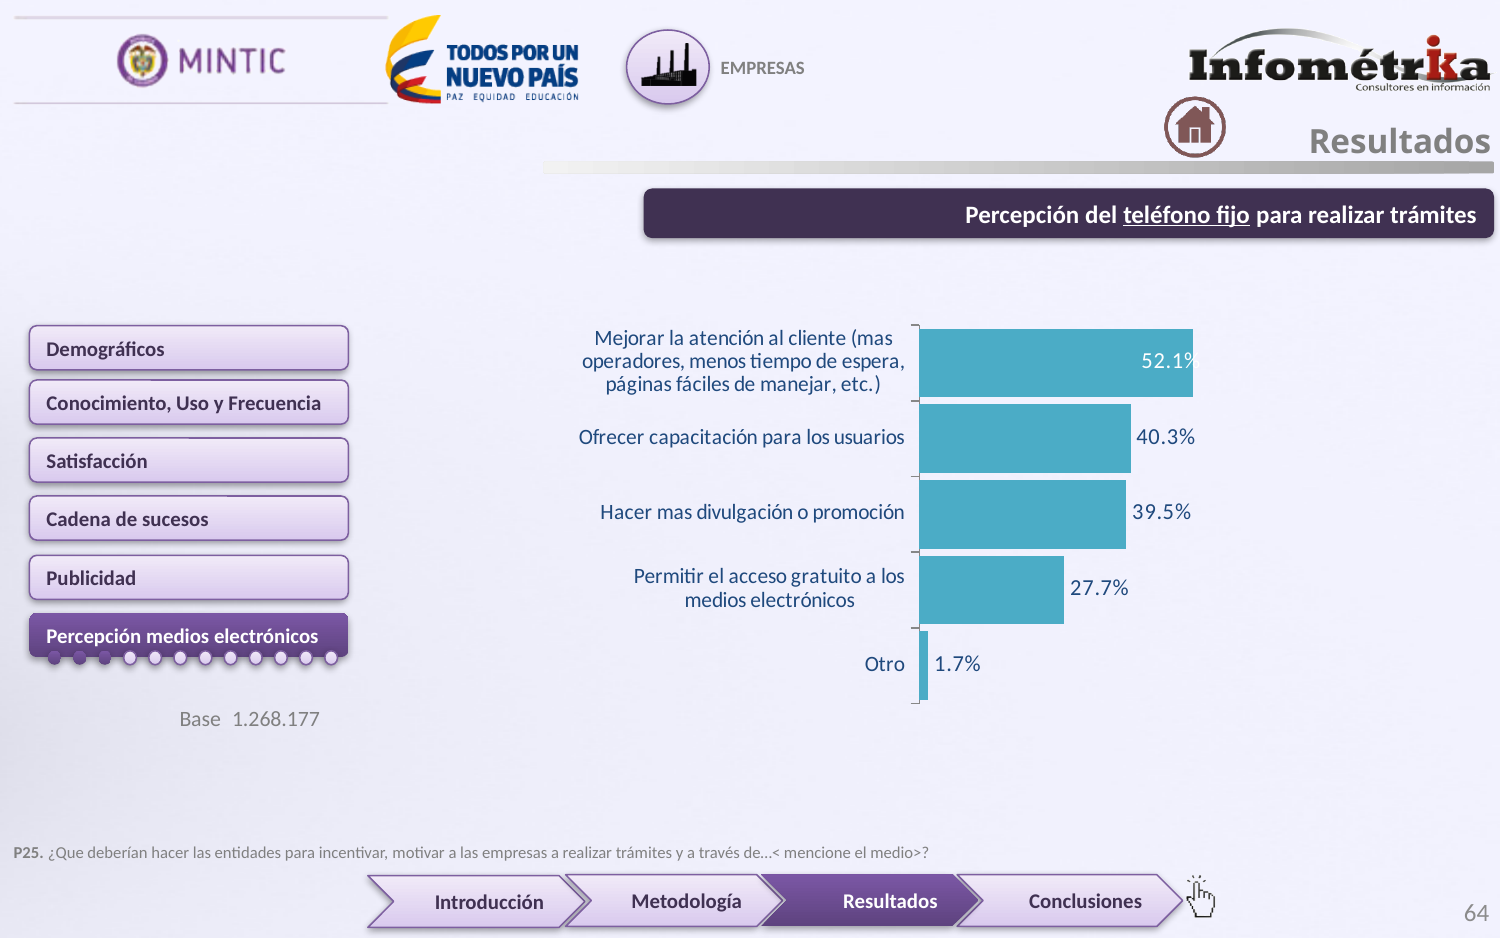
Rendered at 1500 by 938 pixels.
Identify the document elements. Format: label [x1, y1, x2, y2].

text_box [28, 437, 350, 483]
chart [578, 301, 1235, 727]
text_box [643, 188, 1495, 239]
text_box [164, 697, 336, 739]
text_box [28, 379, 350, 425]
picture [0, 0, 1500, 938]
text_box [28, 324, 350, 371]
text_box [28, 495, 350, 541]
text_box [28, 554, 350, 601]
text_box [29, 612, 349, 666]
text_box [626, 29, 821, 105]
slide_number [1154, 886, 1500, 936]
text_box [367, 873, 1218, 928]
text_box [1128, 113, 1500, 168]
text_box [0, 834, 1331, 870]
